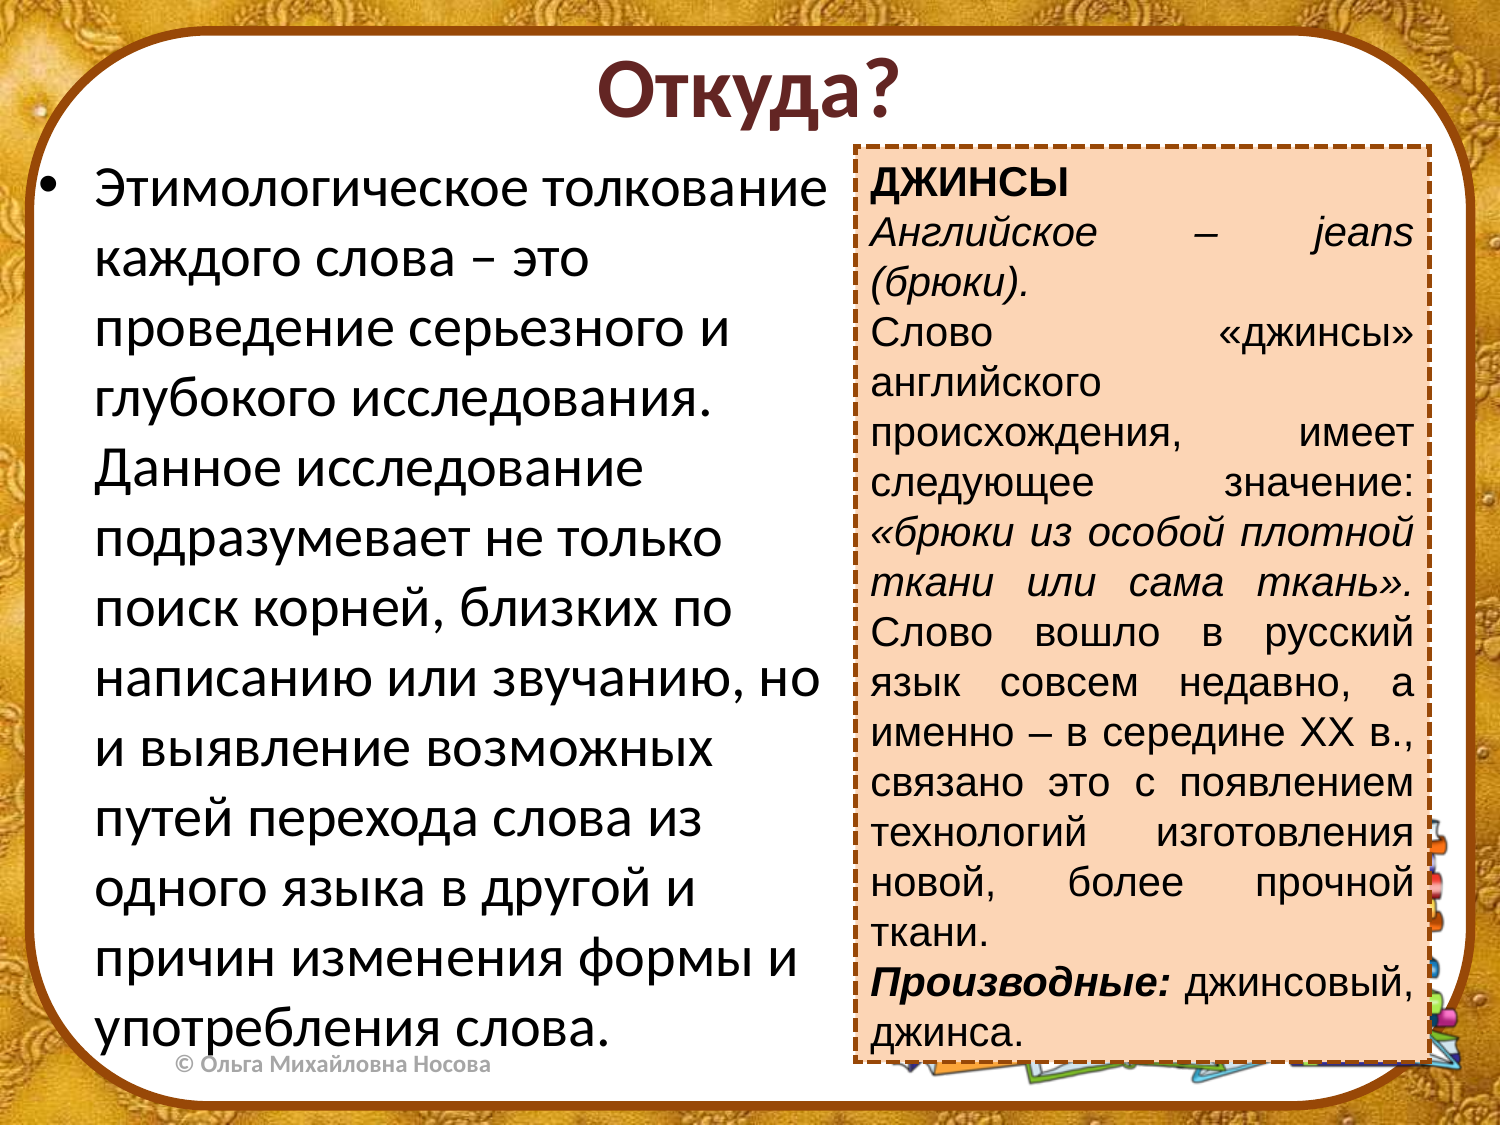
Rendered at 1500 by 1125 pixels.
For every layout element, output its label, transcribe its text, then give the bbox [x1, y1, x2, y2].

picture [0, 0, 1500, 1125]
title Откуда? [75, 23, 1425, 143]
list Этимологическое толкование каждого слова – это проведение серьезного и глубокого исследования. Данное исследование подразумевает не только поиск корней, близких по написанию или звучанию, но и выявление возможных путей перехода слова из одного языка в другой и причин изменения формы и употребления слова. [23, 140, 879, 1067]
text_box ДЖИНСЫ Английское – jeans (брюки). Слово «джинсы» английского происхождения, имеет следующее значение: «брюки из особой плотной ткани или сама ткань». Слово вошло в русский язык совсем недавно, а именно – в середине XX в., связано это с появлением технологий изготовления новой, более прочной ткани. Производные: джинсовый, джинса. [855, 146, 1430, 1063]
